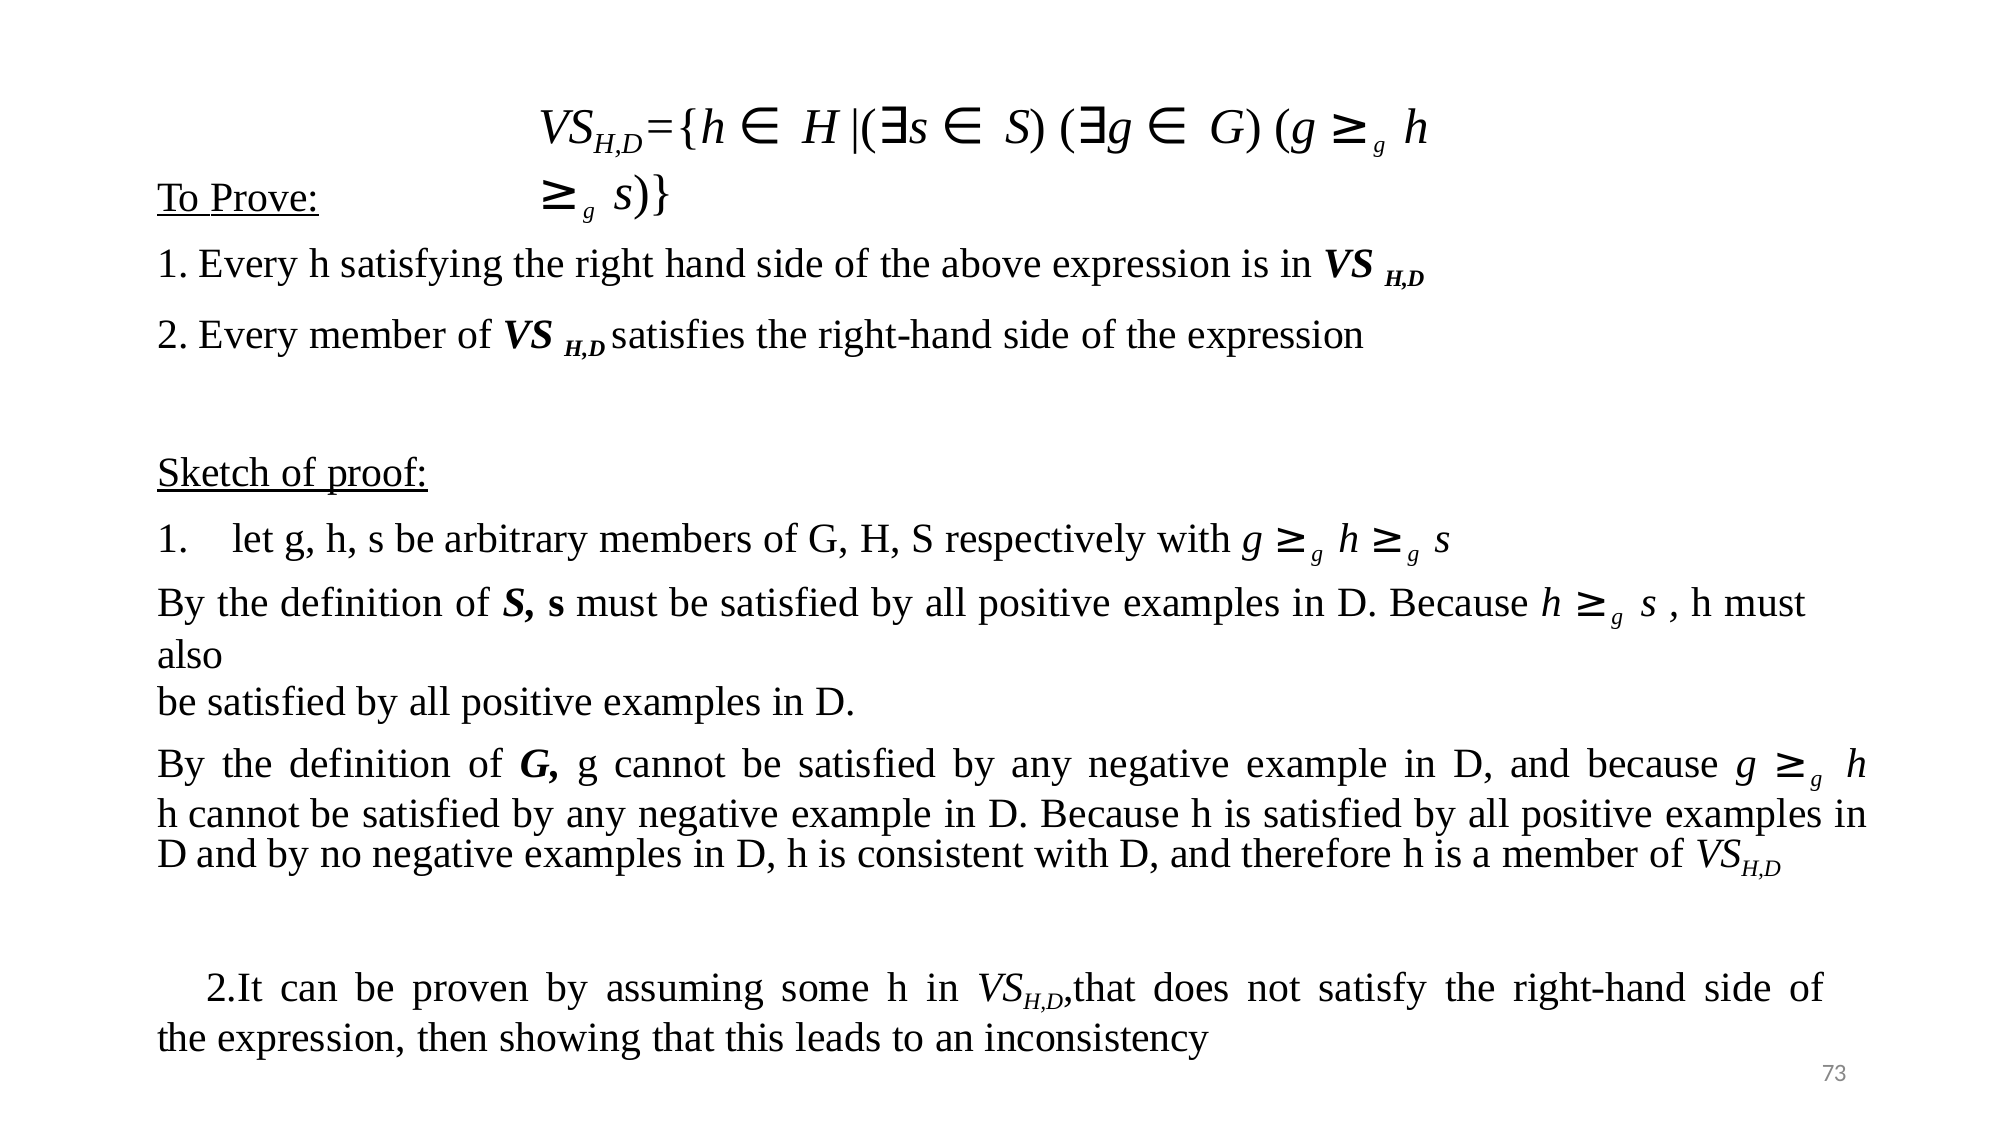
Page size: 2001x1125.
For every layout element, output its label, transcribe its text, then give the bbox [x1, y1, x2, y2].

title VSH,D={h ∈ H |(∃s ∈ S) (∃g ∈ G) (g ≥g h ≥g s)} [531, 91, 1492, 151]
text_box To Prove: Every h satisfying the right hand side of the above expression is in VS H,D Every member of VS H,D satisfies the right-hand side of the expression Sketch of proof: let g, h, s be arbitrary members of G, H, S respectively with g ≥g h ≥g s By the definition of S, s must be satisfied by all positive examples in D. Because h ≥g s , h must also be satisfied by all positive examples in D. By the definition of G, g cannot be satisfied by any negative example in D, and because g ≥g h h cannot be satisfied by any negative example in D. Because h is satisfied by all positive examples in D and by no negative examples in D, h is consistent with D, and therefore h is a member of VSH,D It can be proven by assuming some h in VSH,D,that does not satisfy the right-hand side of the expression, then showing that this leads to an inconsistency [146, 151, 1877, 1060]
slide_number 73 [1815, 1060, 1856, 1125]
